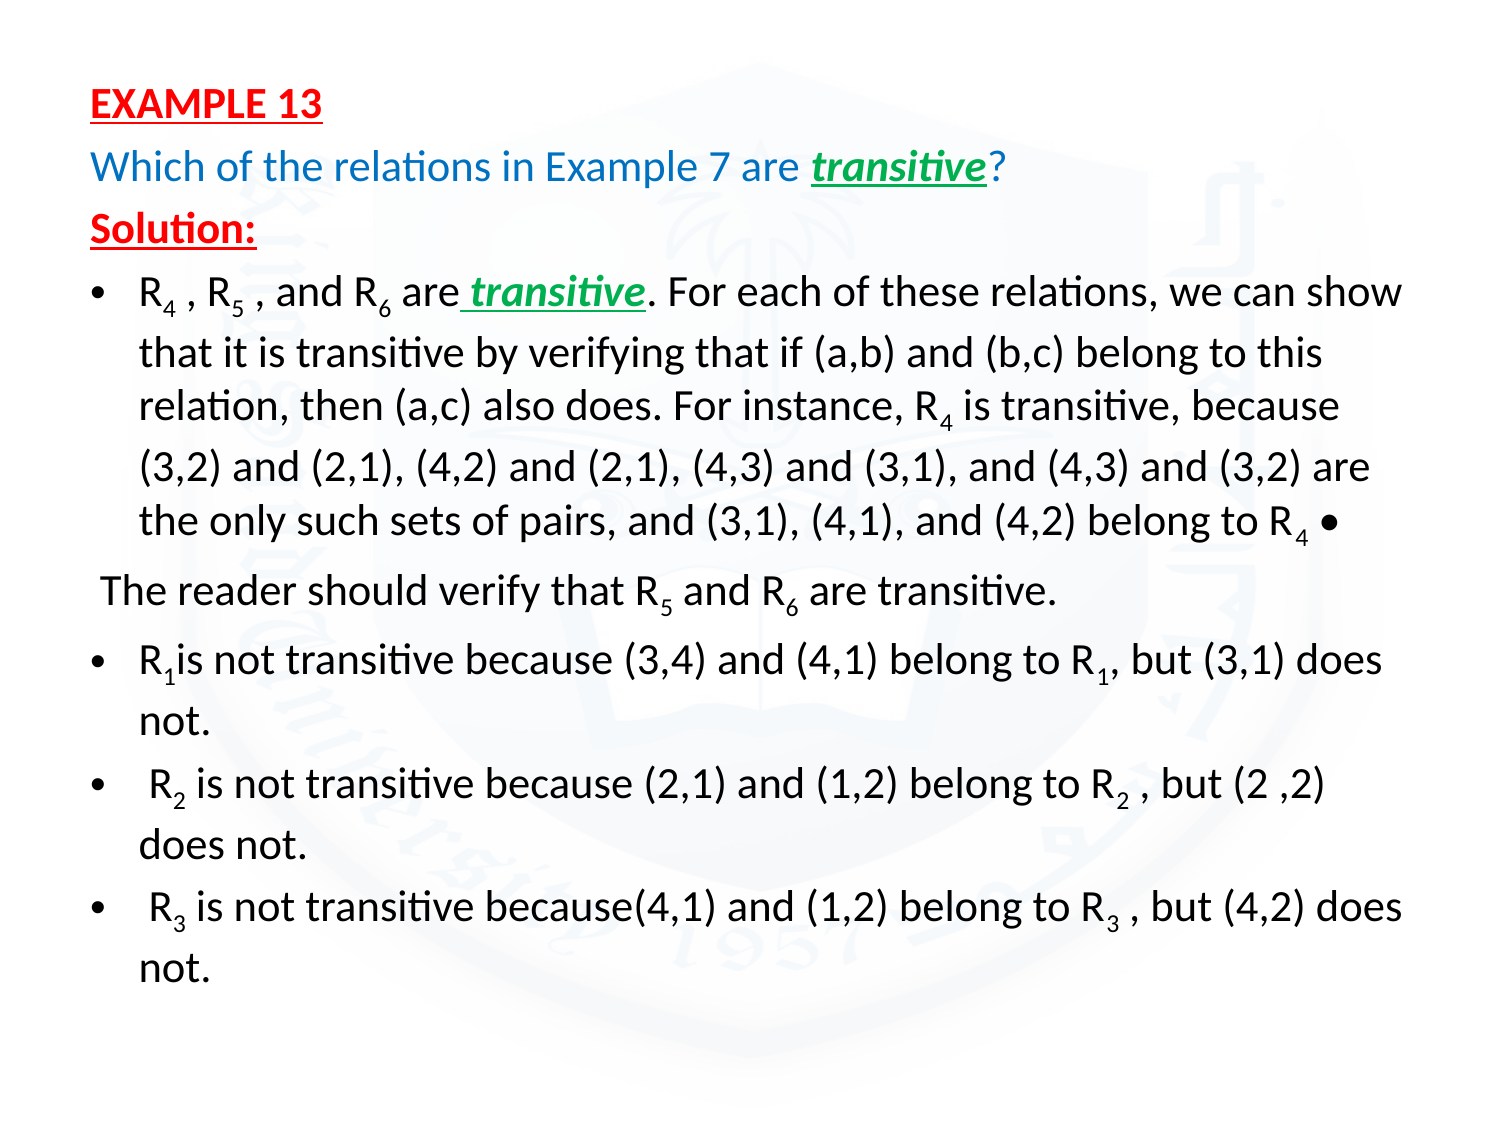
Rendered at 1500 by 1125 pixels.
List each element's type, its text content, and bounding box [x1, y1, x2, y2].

list EXAMPLE 13 Which of the relations in Example 7 are transitive? Solution: R4 , R5 , and R6 are transitive. For each of these relations, we can show that it is transitive by verifying that if (a,b) and (b,c) belong to this relation, then (a,c) also does. For instance, R4 is transitive, because (3,2) and (2,1), (4,2) and (2,1), (4,3) and (3,1), and (4,3) and (3,2) are the only such sets of pairs, and (3,1), (4,1), and (4,2) belong to R4 • The reader should verify that R5 and R6 are transitive. R1is not transitive because (3,4) and (4,1) belong to R1, but (3,1) does not. R2 is not transitive because (2,1) and (1,2) belong to R2 , but (2 ,2) does not. R3 is not transitive because(4,1) and (1,2) belong to R3 , but (4,2) does not. [75, 66, 1425, 1005]
